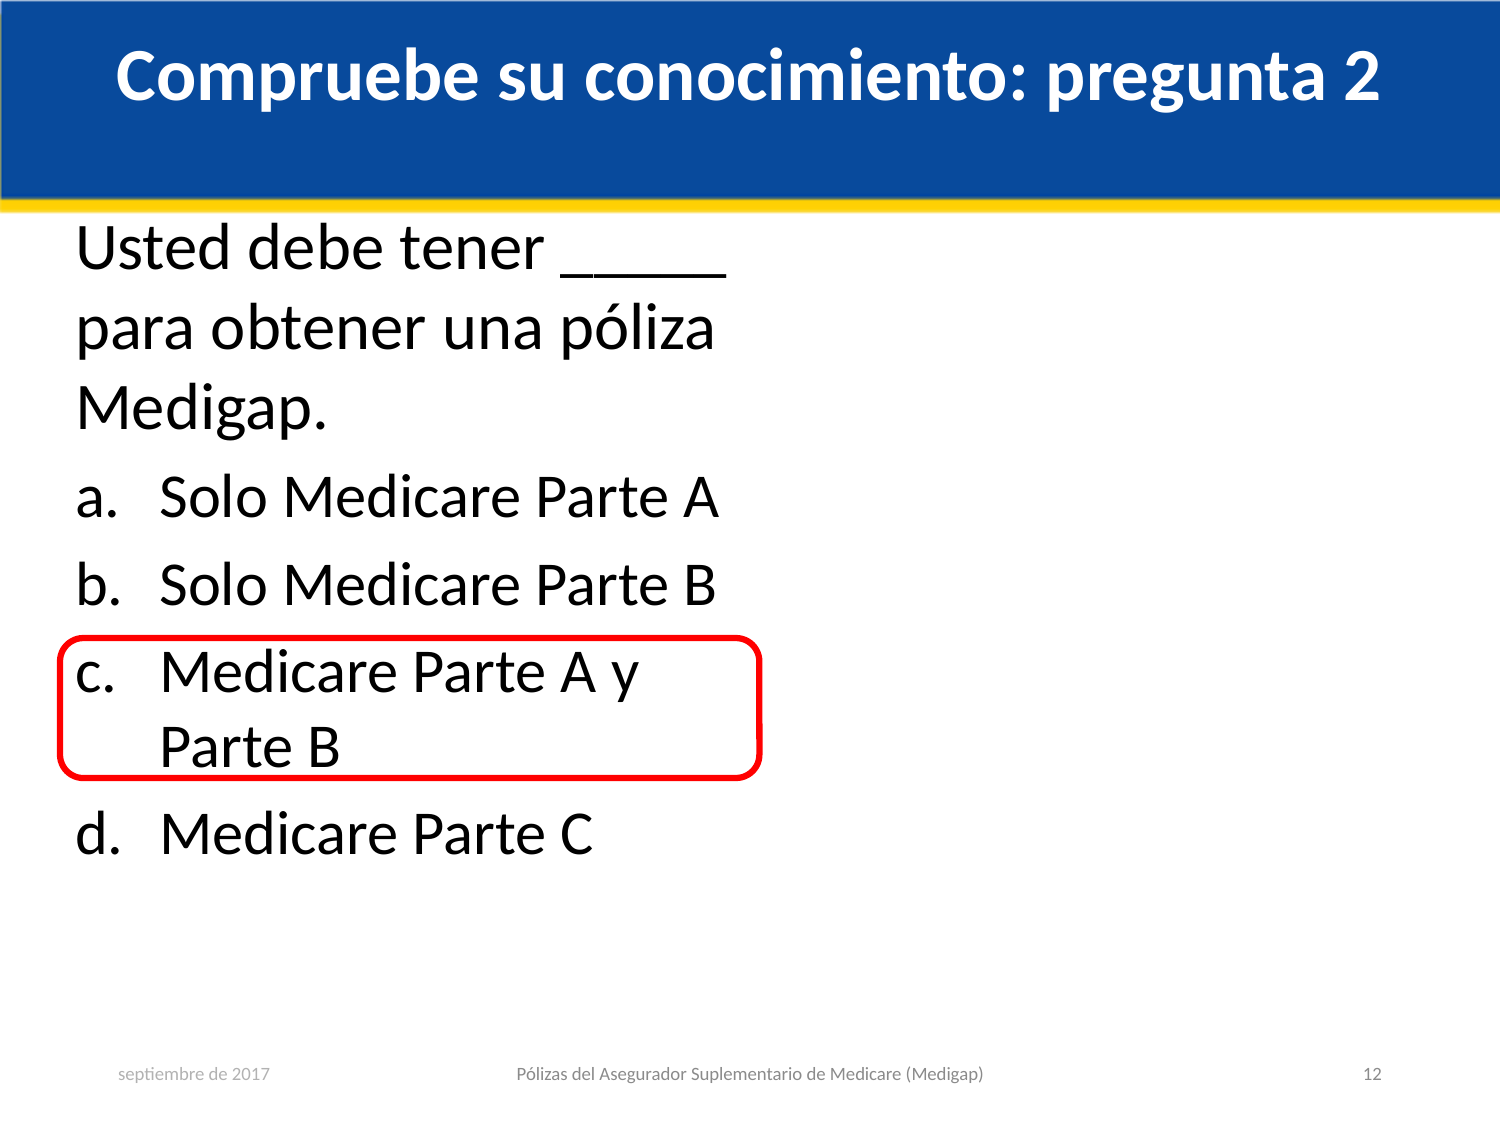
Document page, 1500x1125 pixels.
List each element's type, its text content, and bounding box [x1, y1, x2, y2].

list Usted debe tener _____ para obtener una póliza Medigap. Solo Medicare Parte A Solo Medicare Parte B Medicare Parte A y Parte B Medicare Parte C [60, 763, 760, 1014]
picture [0, 150, 1500, 1125]
list Usted debe tener _____ para obtener una póliza Medigap. Solo Medicare Parte A Solo Medicare Parte B Medicare Parte A y Parte B Medicare Parte C [60, 195, 760, 653]
footer Pólizas del Asegurador Suplementario de Medicare (Medigap) [496, 1042, 1004, 1103]
slide_number 12 [1059, 1042, 1397, 1103]
slide_number septiembre de 2017 [103, 1042, 441, 1103]
title Compruebe su conocimiento: pregunta 2 [0, 1, 1500, 150]
text_box [58, 636, 761, 780]
